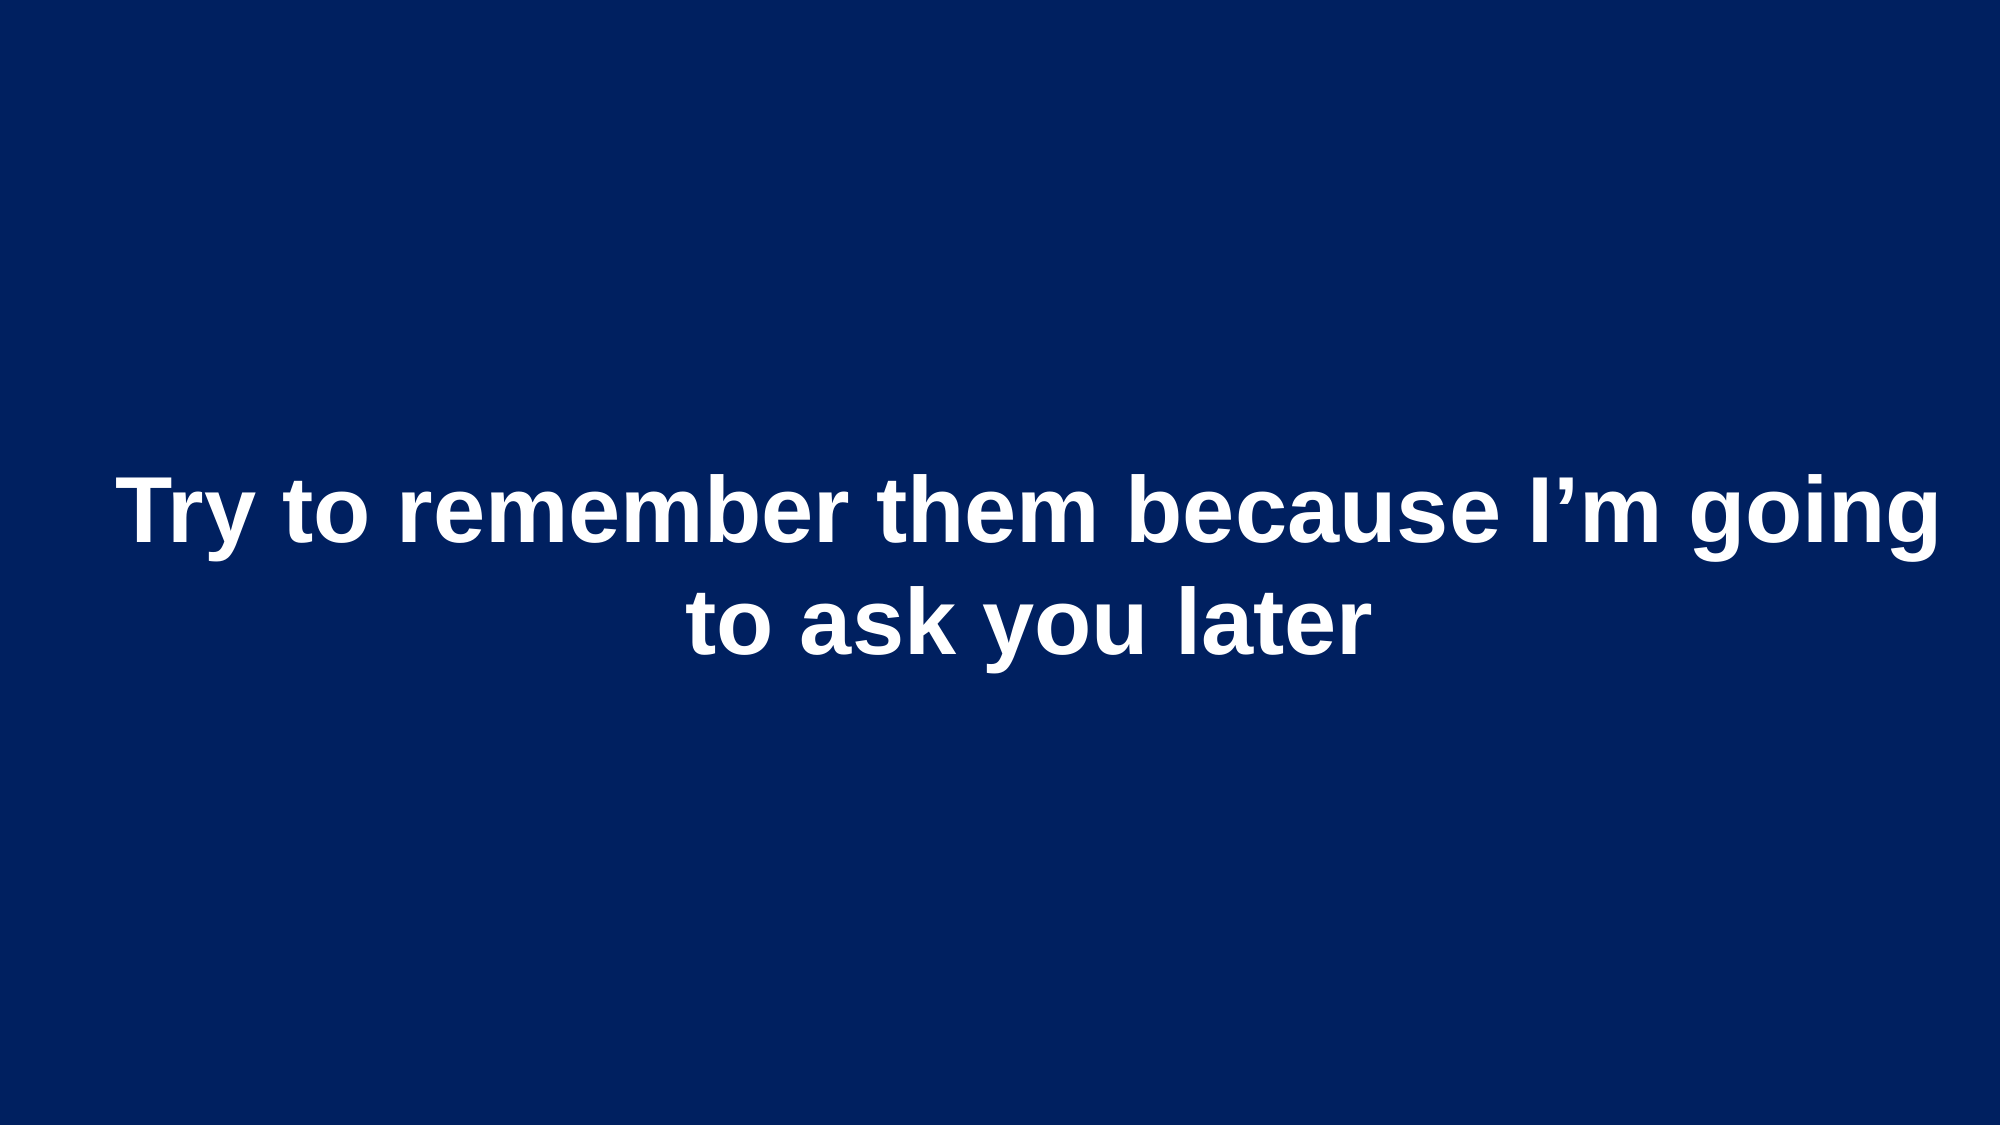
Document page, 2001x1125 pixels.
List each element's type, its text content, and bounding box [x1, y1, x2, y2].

text_box Try to remember them because I’m going to ask you later [59, 441, 2000, 681]
